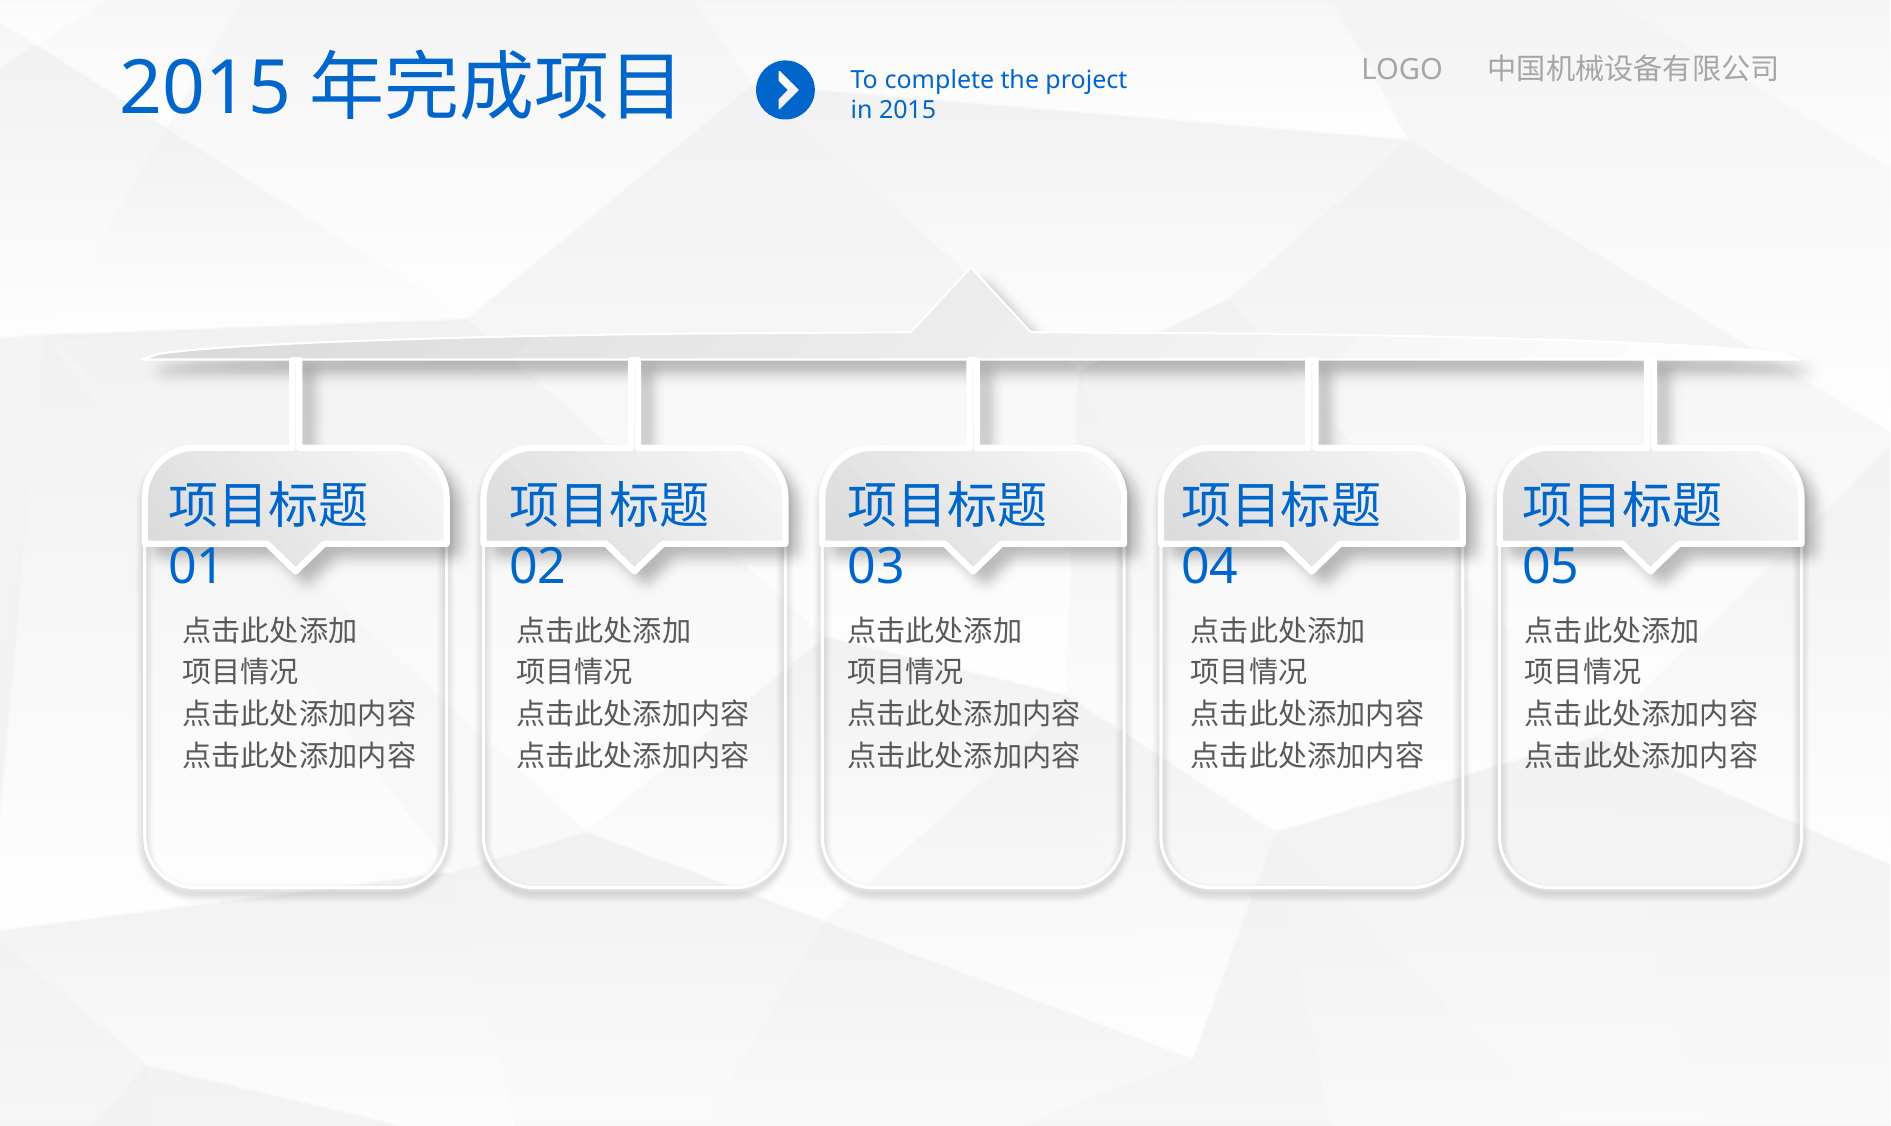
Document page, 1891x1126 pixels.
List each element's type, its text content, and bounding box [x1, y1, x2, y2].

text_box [1499, 359, 1802, 888]
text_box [47, 30, 1155, 138]
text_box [483, 359, 786, 888]
text_box LOGO 中国机械设备有限公司 [1346, 42, 1854, 93]
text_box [1160, 359, 1464, 888]
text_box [821, 359, 1125, 888]
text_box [144, 359, 447, 888]
text_box [139, 265, 1803, 362]
picture [0, 0, 1891, 1126]
